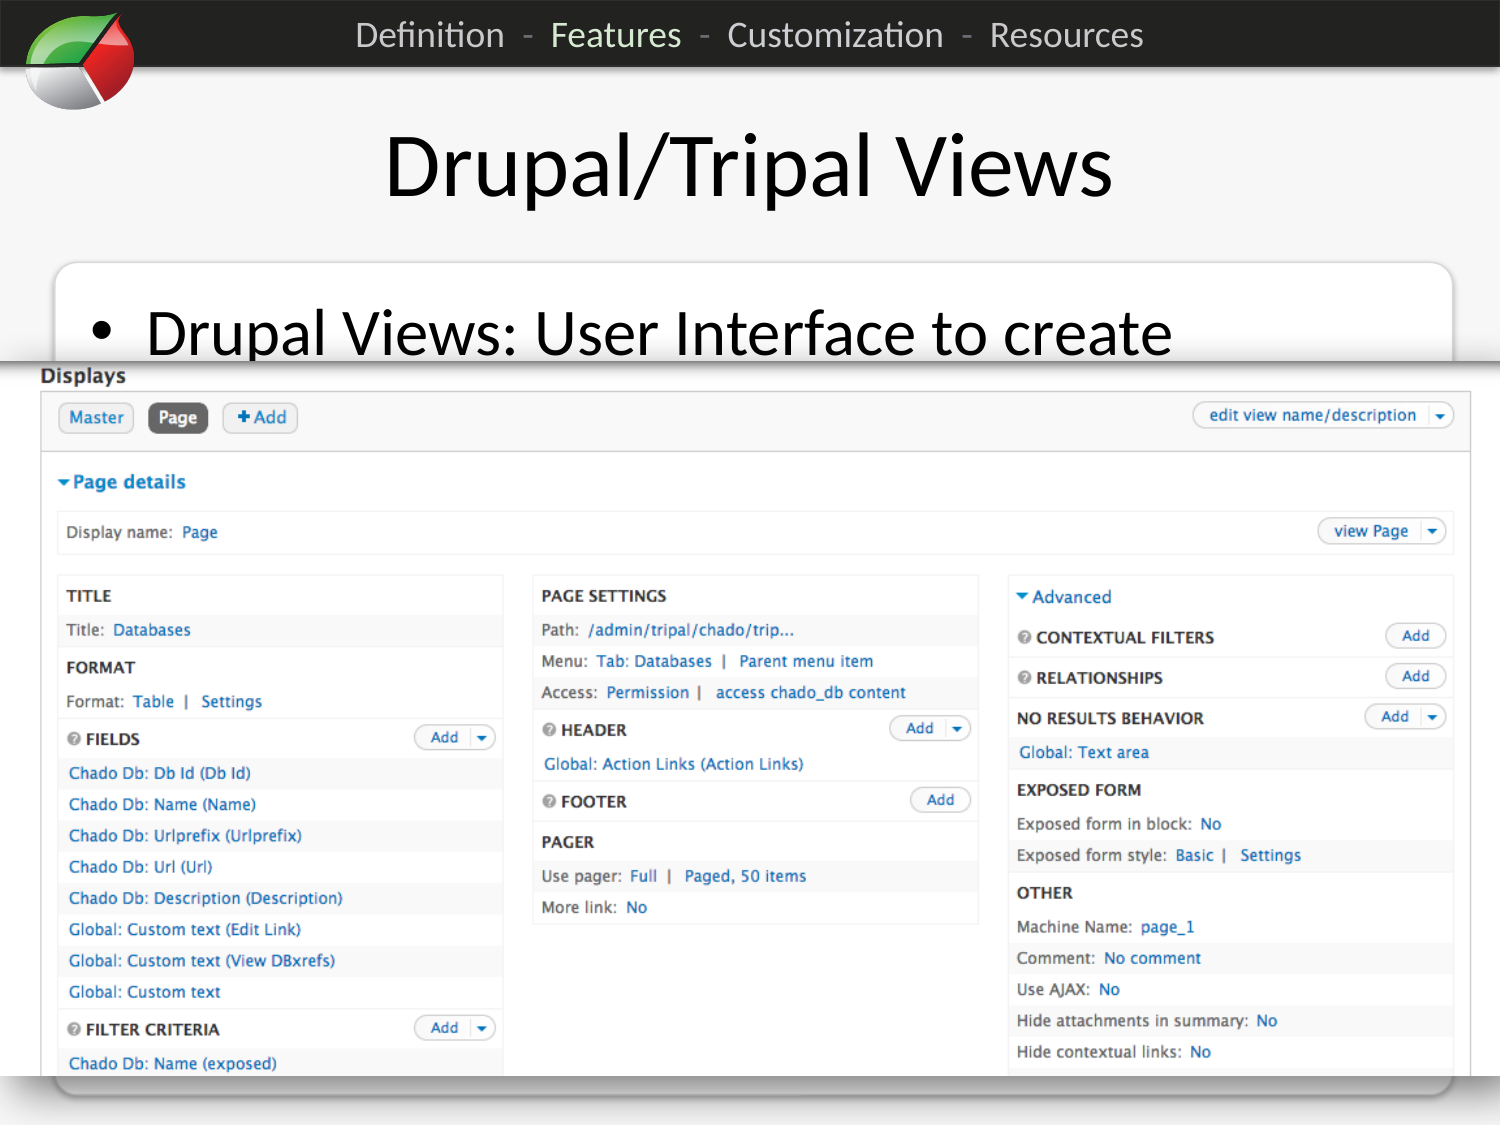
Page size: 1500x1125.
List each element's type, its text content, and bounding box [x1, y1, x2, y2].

list Drupal Views: User Interface to create Database Queries without knowledge of SQL Flexibility to create Tables, Grids, Lists, etc. Handles Joins and Aggregation (Views 3) [75, 281, 1425, 343]
picture [24, 6, 138, 112]
title Drupal/Tripal Views [75, 76, 1425, 254]
picture [0, 360, 1500, 1077]
text_box [53, 261, 1454, 343]
text_box Definition - Features - Customization - Resources [0, 0, 1500, 67]
